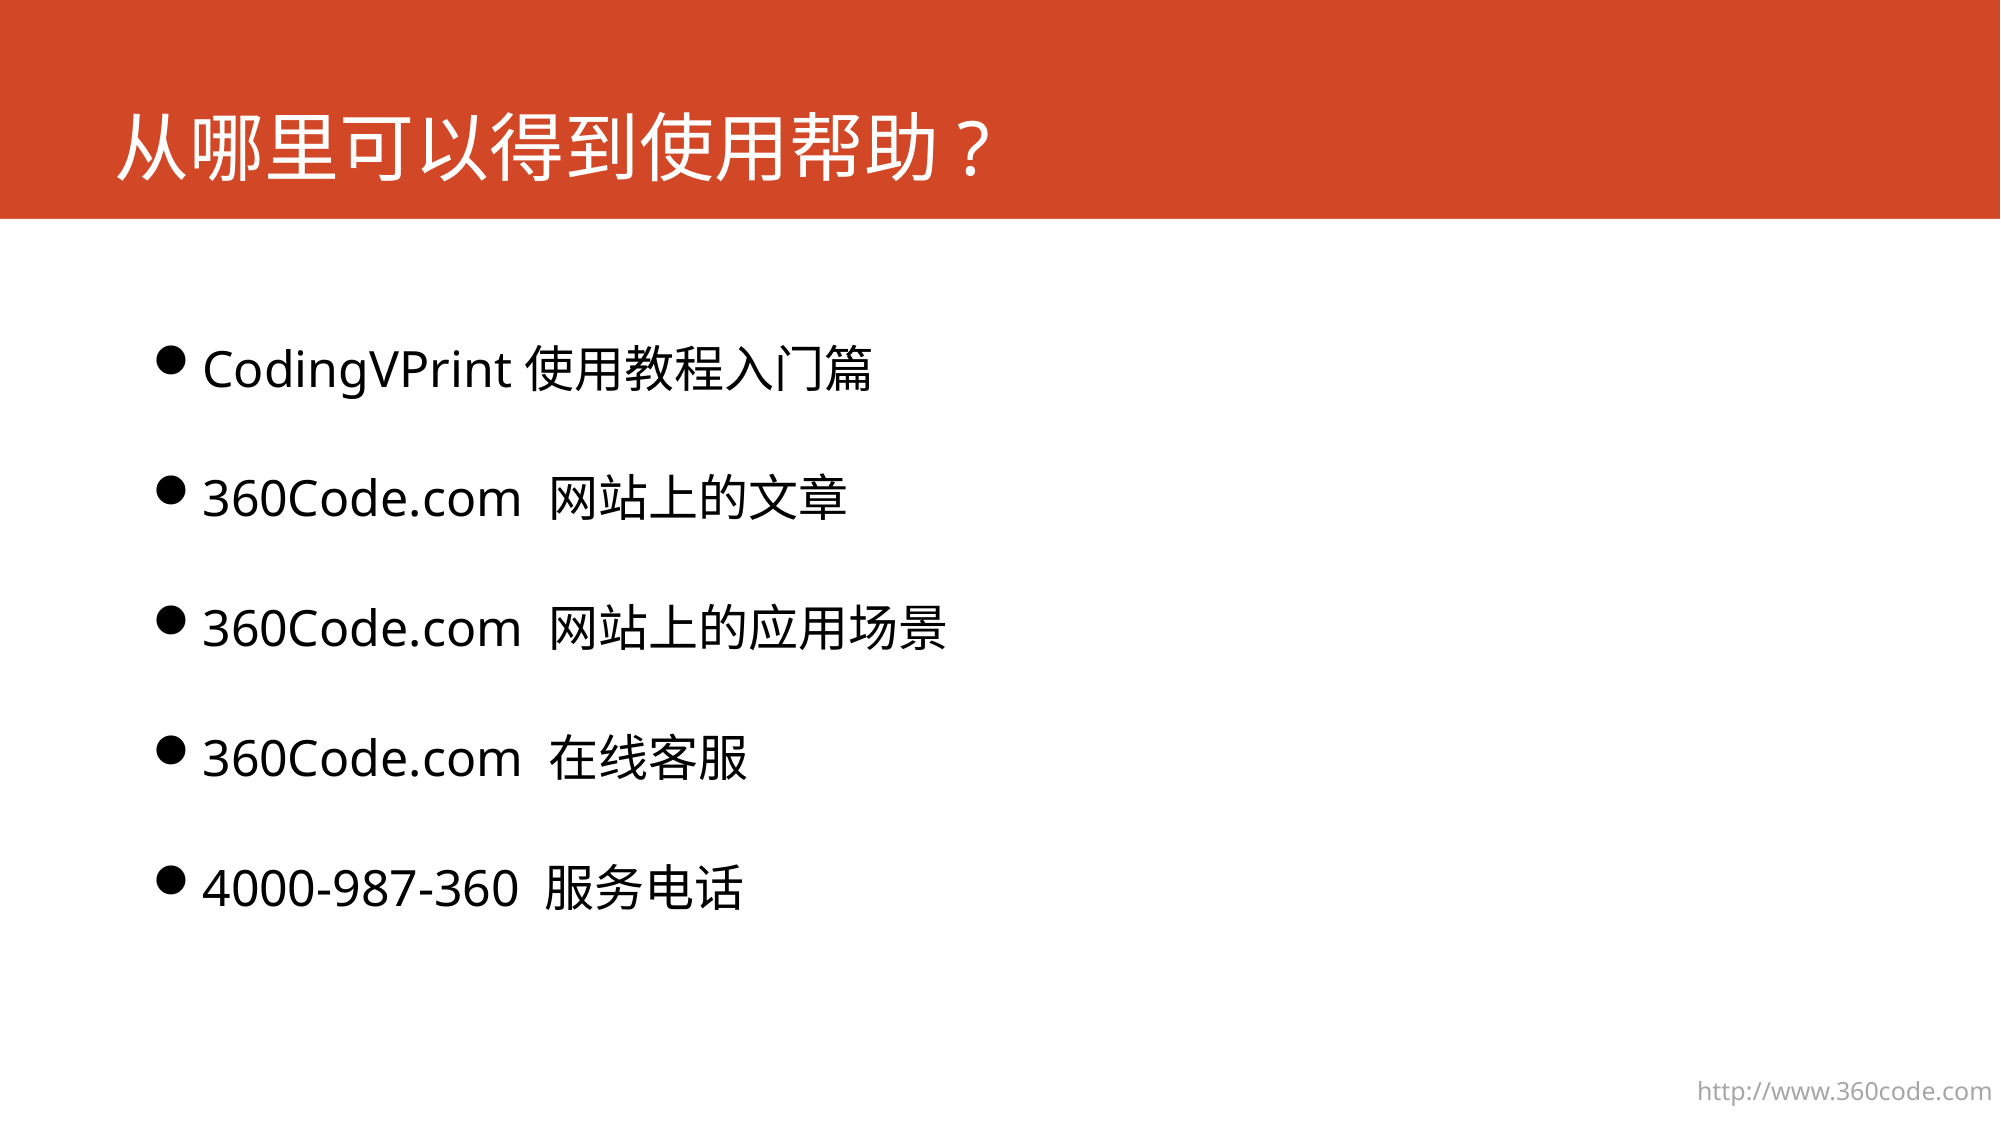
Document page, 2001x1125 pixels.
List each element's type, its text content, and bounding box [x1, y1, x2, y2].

title 从哪里可以得到使用帮助? [99, 0, 1863, 199]
list CodingVPrint使用教程入门篇 360Code.com 网站上的文章 360Code.com 网站上的应用场景 360Code.com 在线客服 4000-987-360 服务电话 [137, 299, 1643, 1014]
